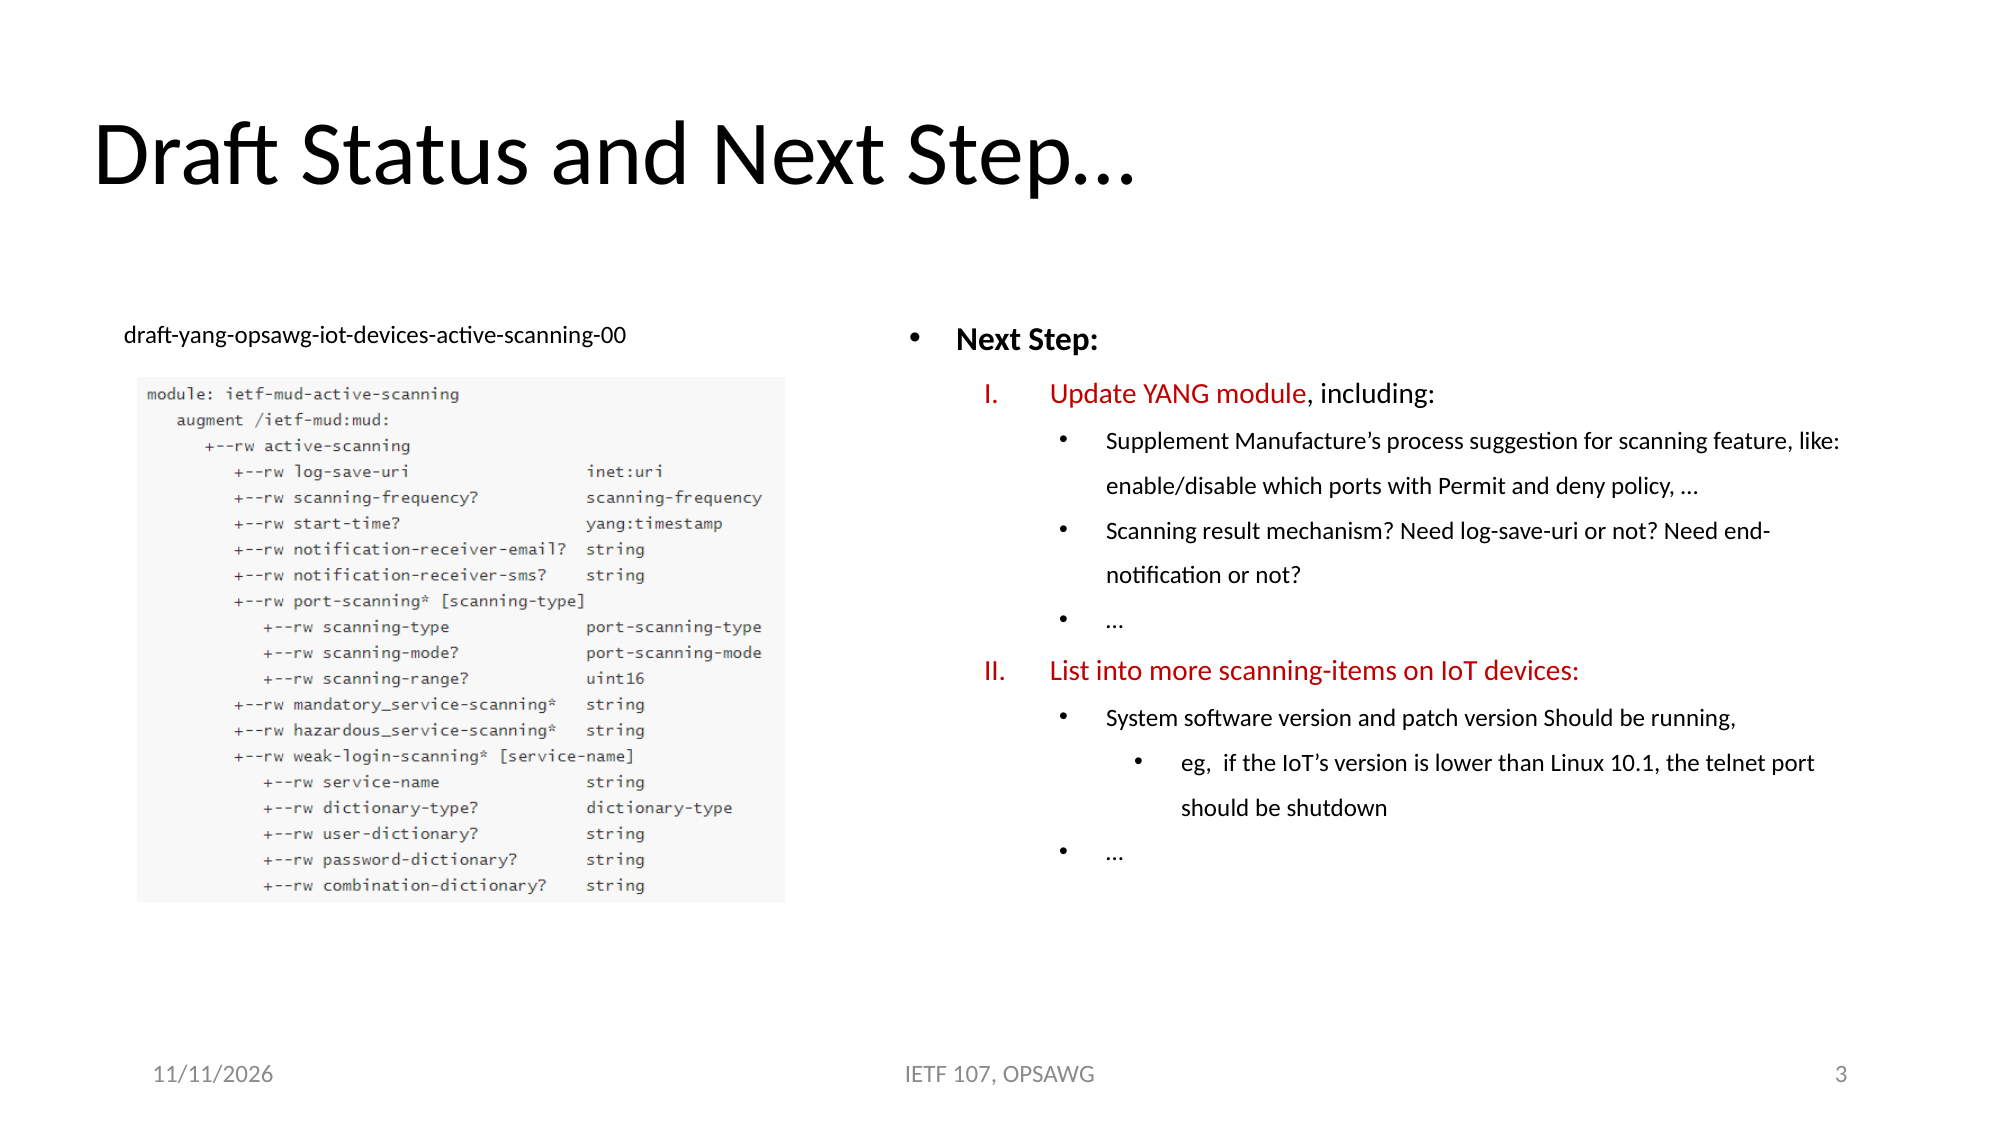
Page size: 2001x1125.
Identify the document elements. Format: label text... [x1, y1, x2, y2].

slide_number 3 [1412, 1042, 1863, 1103]
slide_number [137, 1042, 588, 1103]
footer IETF 107, OPSAWG [662, 1042, 1338, 1103]
text_box draft-yang-opsawg-iot-devices-active-scanning-00 [108, 296, 643, 357]
picture [137, 377, 785, 902]
text_box Next Step: Update YANG module, including: Supplement Manufacture’s process suggestion for scanning feature, like: enable/disable which ports with Permit and deny policy, … Scanning result mechanism? Need log-save-uri or not? Need end-notification or not? … List into more scanning-items on IoT devices: System software version and patch version Should be running, eg, if the IoT’s version is lower than Linux 10.1, the telnet port should be shutdown … [894, 289, 1892, 874]
text_box Draft Status and Next Step… [79, 85, 1959, 211]
